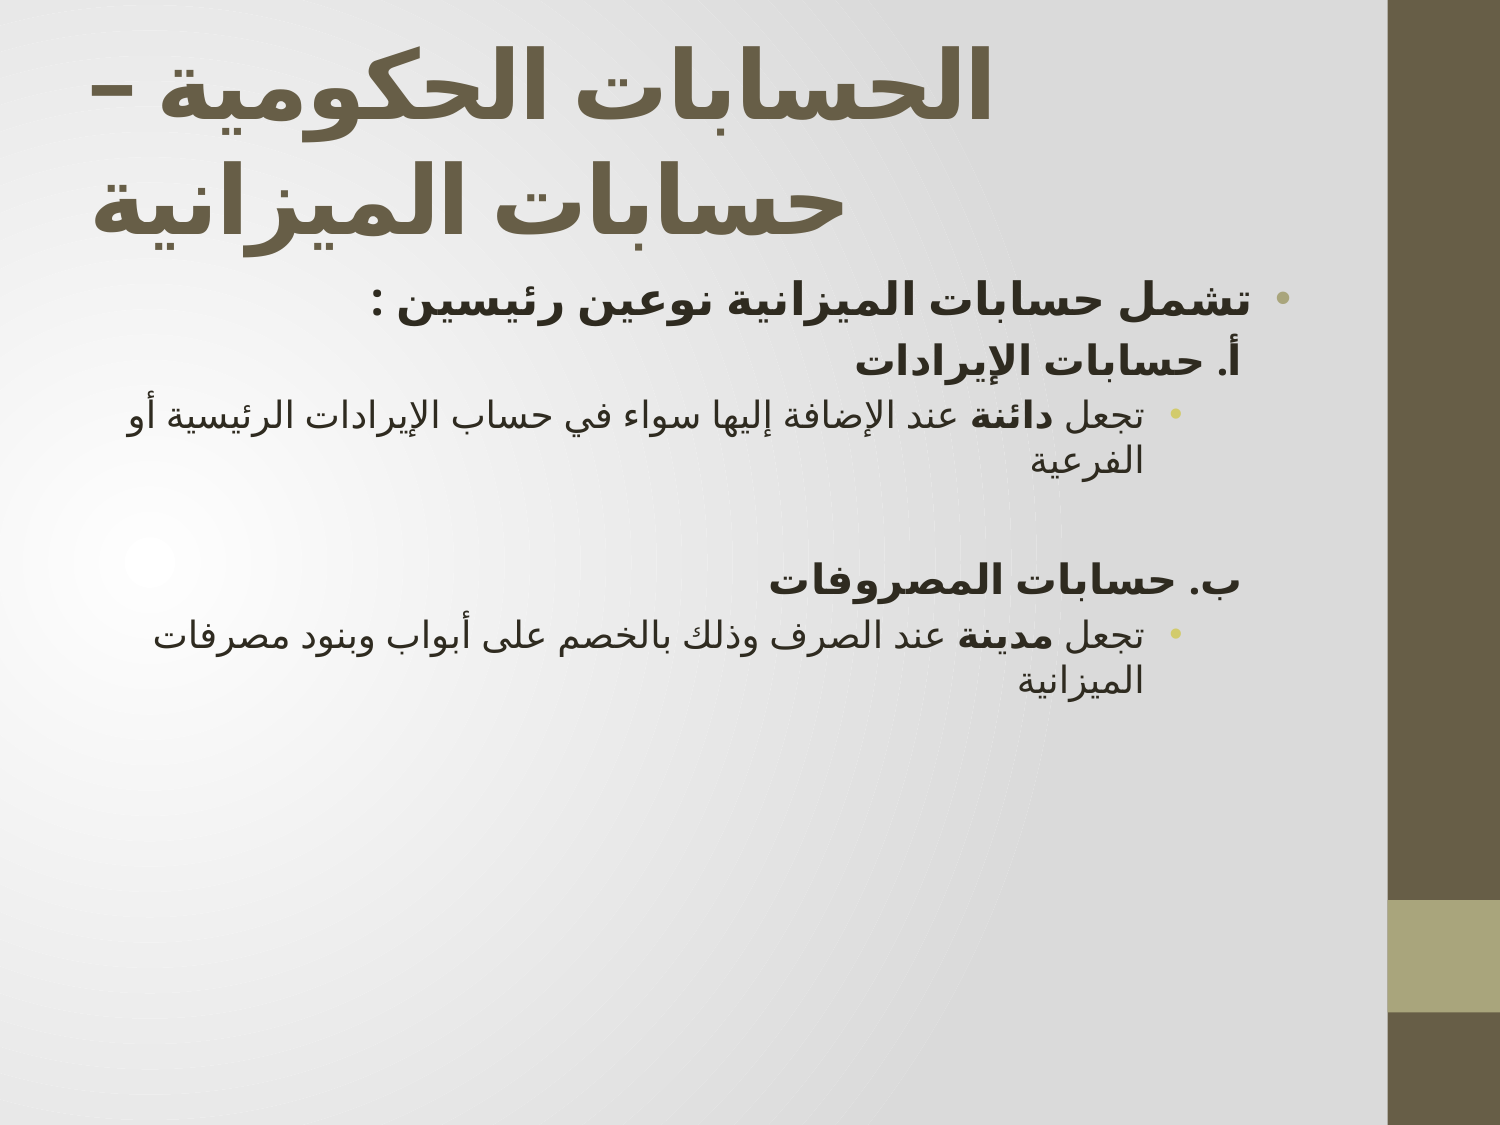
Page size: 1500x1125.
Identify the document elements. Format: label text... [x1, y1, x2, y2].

title الحسابات الحكومية – حسابات الميزانية [75, 45, 1325, 233]
list تشمل حسابات الميزانية نوعين رئيسين : أ. حسابات الإيرادات تجعل دائنة عند الإضافة إليها سواء في حساب الإيرادات الرئيسية أو الفرعية ب. حسابات المصروفات تجعل مدينة عند الصرف وذلك بالخصم على أبواب وبنود مصرفات الميزانية [75, 262, 1325, 1050]
